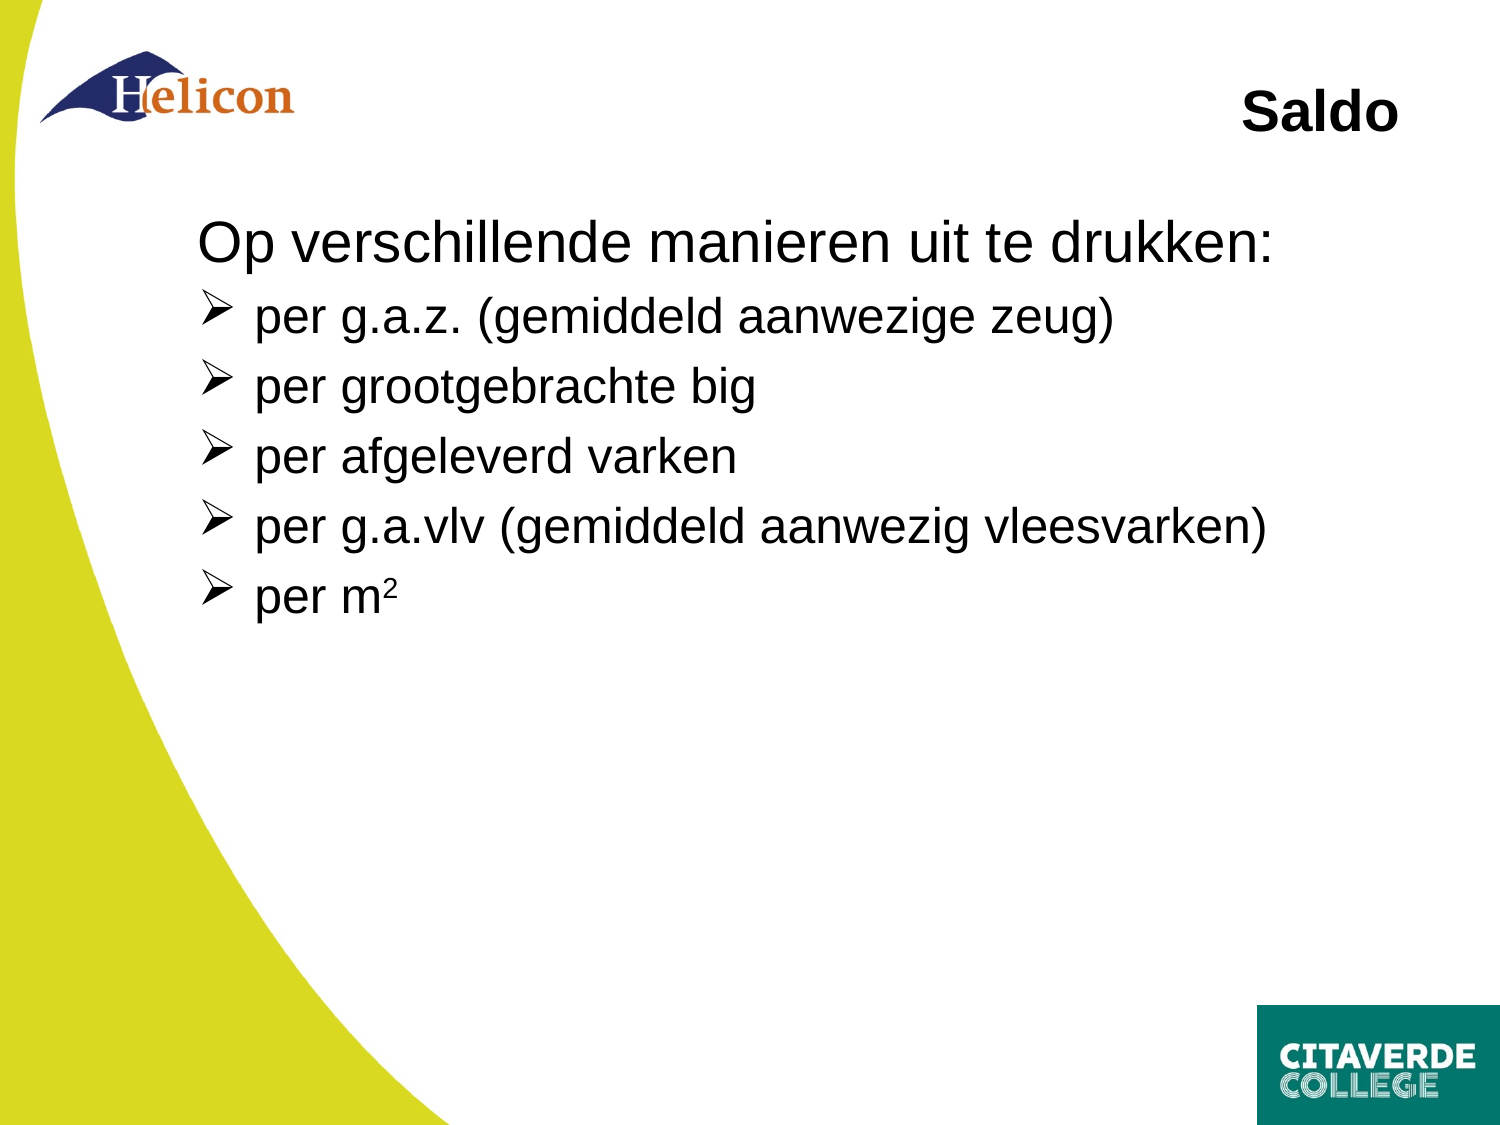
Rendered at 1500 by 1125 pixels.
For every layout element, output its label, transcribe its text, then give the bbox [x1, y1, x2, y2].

title Saldo [324, 54, 1415, 161]
list Op verschillende manieren uit te drukken: per g.a.z. (gemiddeld aanwezige zeug) per grootgebrachte big per afgeleverd varken per g.a.vlv (gemiddeld aanwezig vleesvarken) per m2 [183, 196, 1425, 1005]
picture [0, 0, 1500, 1125]
